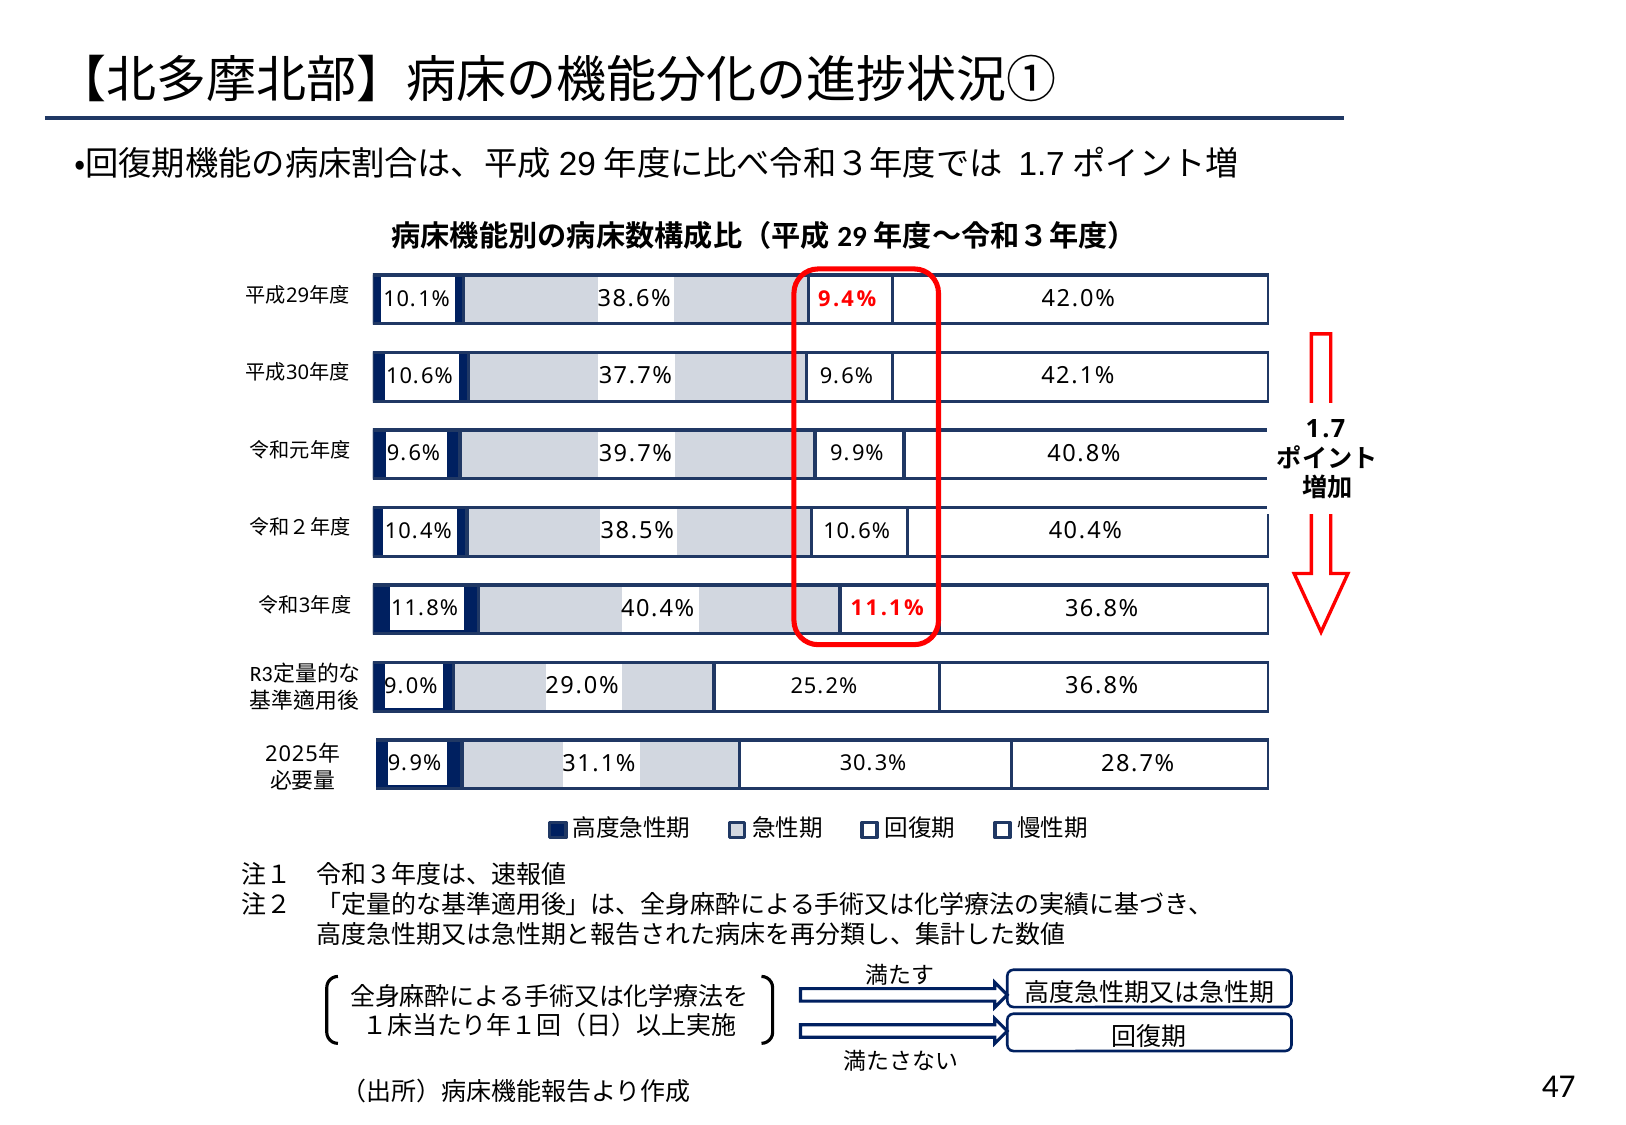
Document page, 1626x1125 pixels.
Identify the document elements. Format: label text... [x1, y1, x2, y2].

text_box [800, 1018, 1008, 1081]
title 【北多摩北部】病床の機能分化の進捗状況① [44, 32, 1344, 116]
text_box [800, 954, 1008, 1008]
text_box （出所）病床機能報告より作成 [326, 1068, 843, 1113]
slide_number 46 [1224, 1053, 1591, 1114]
text_box 全身麻酔による手術又は化学療法を １床当たり年１回（日）以上実施 [326, 975, 774, 1044]
text_box 注１ 令和３年度は、速報値 注２ 「定量的な基準適用後」は、全身麻酔による手術又は化学療法の実績に基づき、 高度急性期又は急性期と報告された病床を再分類し、集計した数値 [226, 872, 1319, 956]
text_box 高度急性期又は急性期 [1008, 968, 1293, 1009]
picture [226, 239, 1439, 872]
text_box 病床機能別の病床数構成比（平成29年度～令和３年度） [376, 209, 1169, 239]
text_box ・回復期機能の病床割合は、平成29年度に比べ令和３年度では 1.7ポイント増 [74, 119, 1625, 188]
text_box 回復期 [1006, 1012, 1293, 1053]
